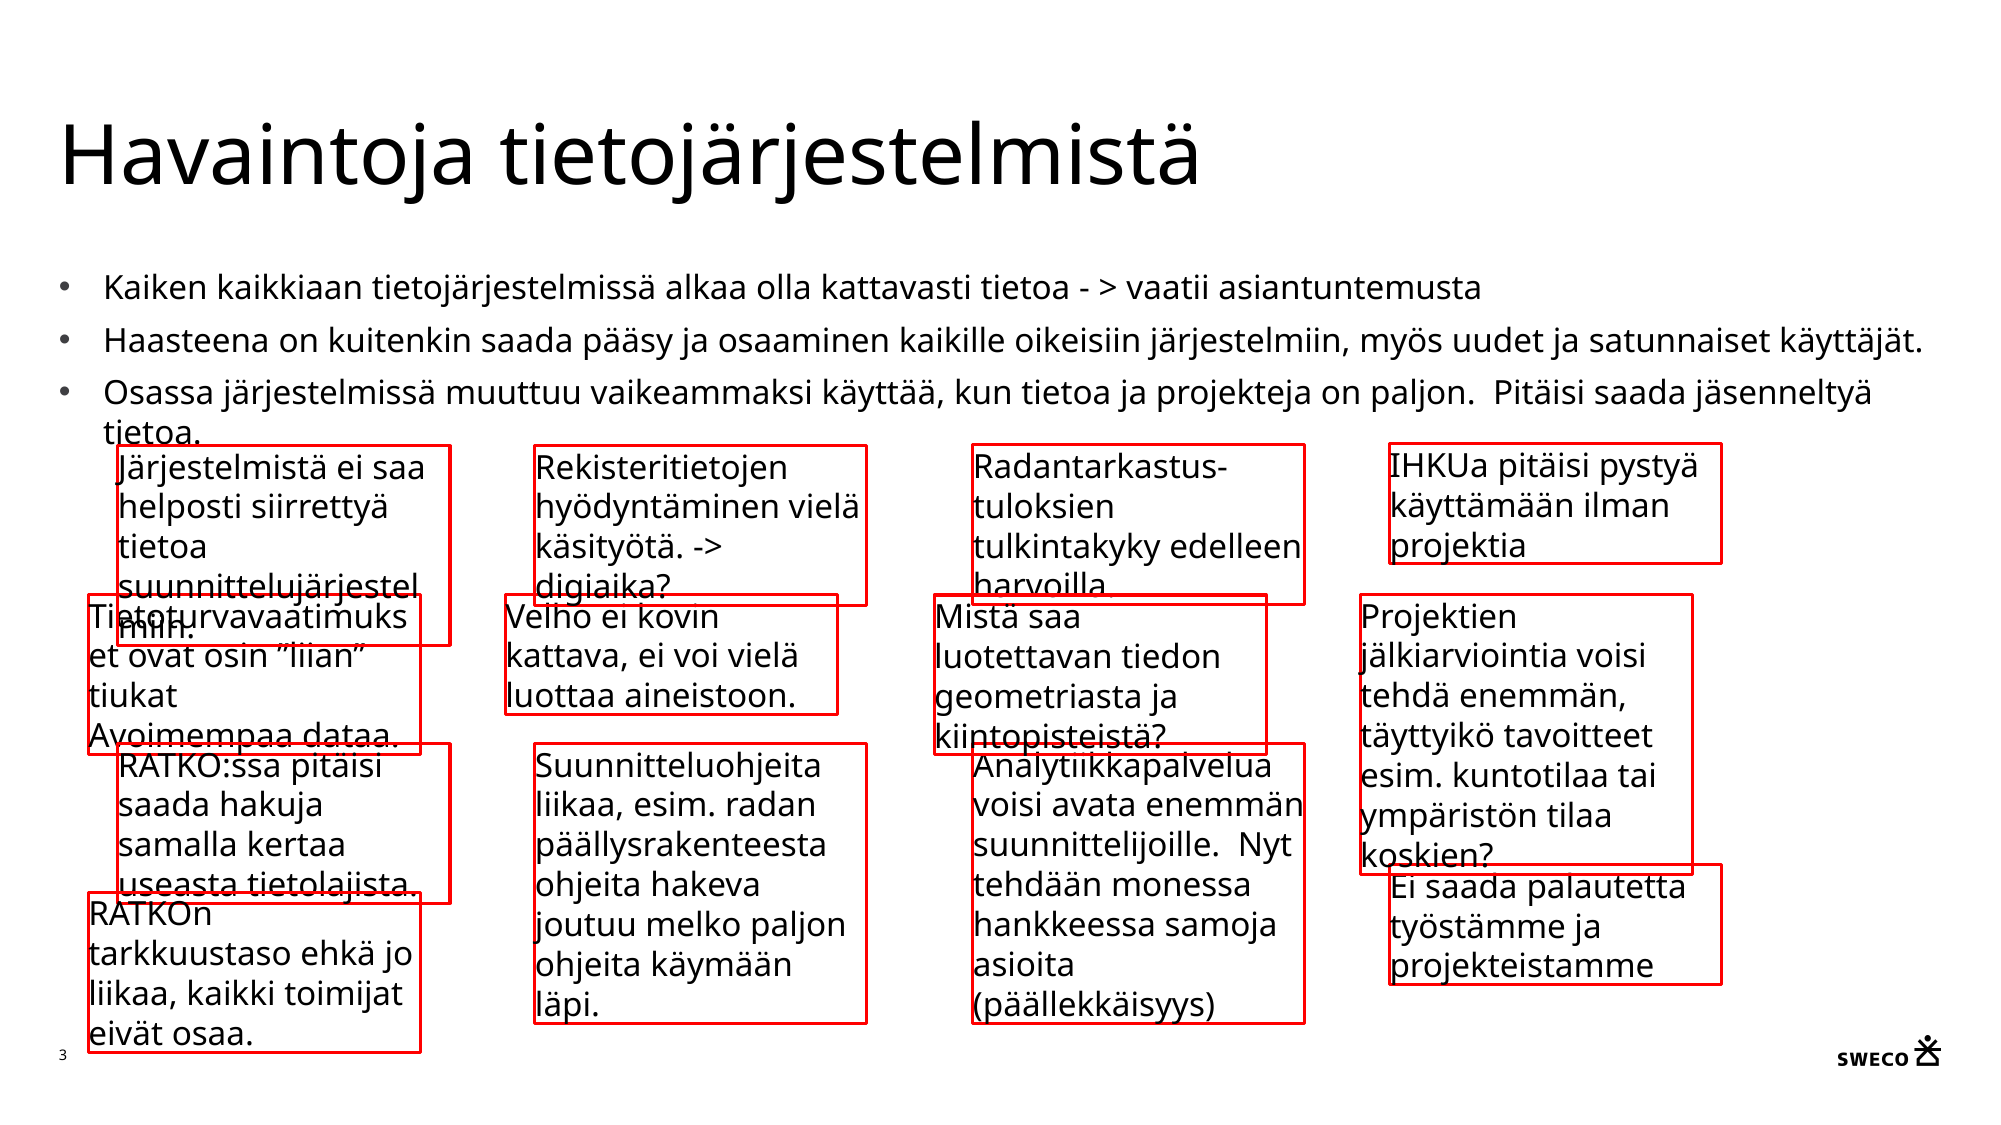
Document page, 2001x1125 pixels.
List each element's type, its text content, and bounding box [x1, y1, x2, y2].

text_box Järjestelmistä ei saa helposti siirrettyä tietoa suunnittelujärjestelmiin. [117, 445, 450, 646]
text_box Analytiikkapalvelua voisi avata enemmän suunnittelijoille. Nyt tehdään monessa hankkeessa samoja asioita (päällekkäisyys) [972, 743, 1305, 1024]
text_box Velho ei kovin kattava, ei voi vielä luottaa aineistoon. [505, 594, 838, 715]
title Havaintoja tietojärjestelmistä [58, 117, 1941, 266]
text_box Ei saada palautetta työstämme ja projekteistamme [1389, 864, 1722, 985]
text_box IHKUa pitäisi pystyä käyttämään ilman projektia [1389, 443, 1722, 564]
text_box Projektien jälkiarviointia voisi tehdä enemmän, täyttyikö tavoitteet esim. kuntotilaa tai ympäristön tilaa koskien? [1360, 594, 1693, 875]
text_box RATKO:ssa pitäisi saada hakuja samalla kertaa useasta tietolajista. [117, 743, 450, 904]
text_box Radantarkastus-tuloksien tulkintakyky edelleen harvoilla. [972, 444, 1305, 605]
picture [1838, 1035, 1941, 1066]
text_box Suunnitteluohjeita liikaa, esim. radan päällysrakenteesta ohjeita hakeva joutuu melko paljon ohjeita käymään läpi. [534, 743, 867, 1024]
text_box RATKOn tarkkuustaso ehkä jo liikaa, kaikki toimijat eivät osaa. [88, 892, 421, 1053]
text_box Mistä saa luotettavan tiedon geometriasta ja kiintopisteistä? [934, 594, 1267, 755]
list Kaiken kaikkiaan tietojärjestelmissä alkaa olla kattavasti tietoa - > vaatii asiantuntemusta Haasteena on kuitenkin saada pääsy ja osaaminen kaikille oikeisiin järjestelmiin, myös uudet ja satunnaiset käyttäjät. Osassa järjestelmissä muuttuu vaikeammaksi käyttää, kun tietoa ja projekteja on paljon. Pitäisi saada jäsenneltyä tietoa. [58, 266, 1941, 403]
text_box Tietoturvavaatimukset ovat osin ”liian” tiukat Avoimempaa dataa. [88, 594, 421, 755]
slide_number 3 [58, 1036, 118, 1066]
text_box Rekisteritietojen hyödyntäminen vielä käsityötä. -> digiaika? [534, 445, 867, 606]
